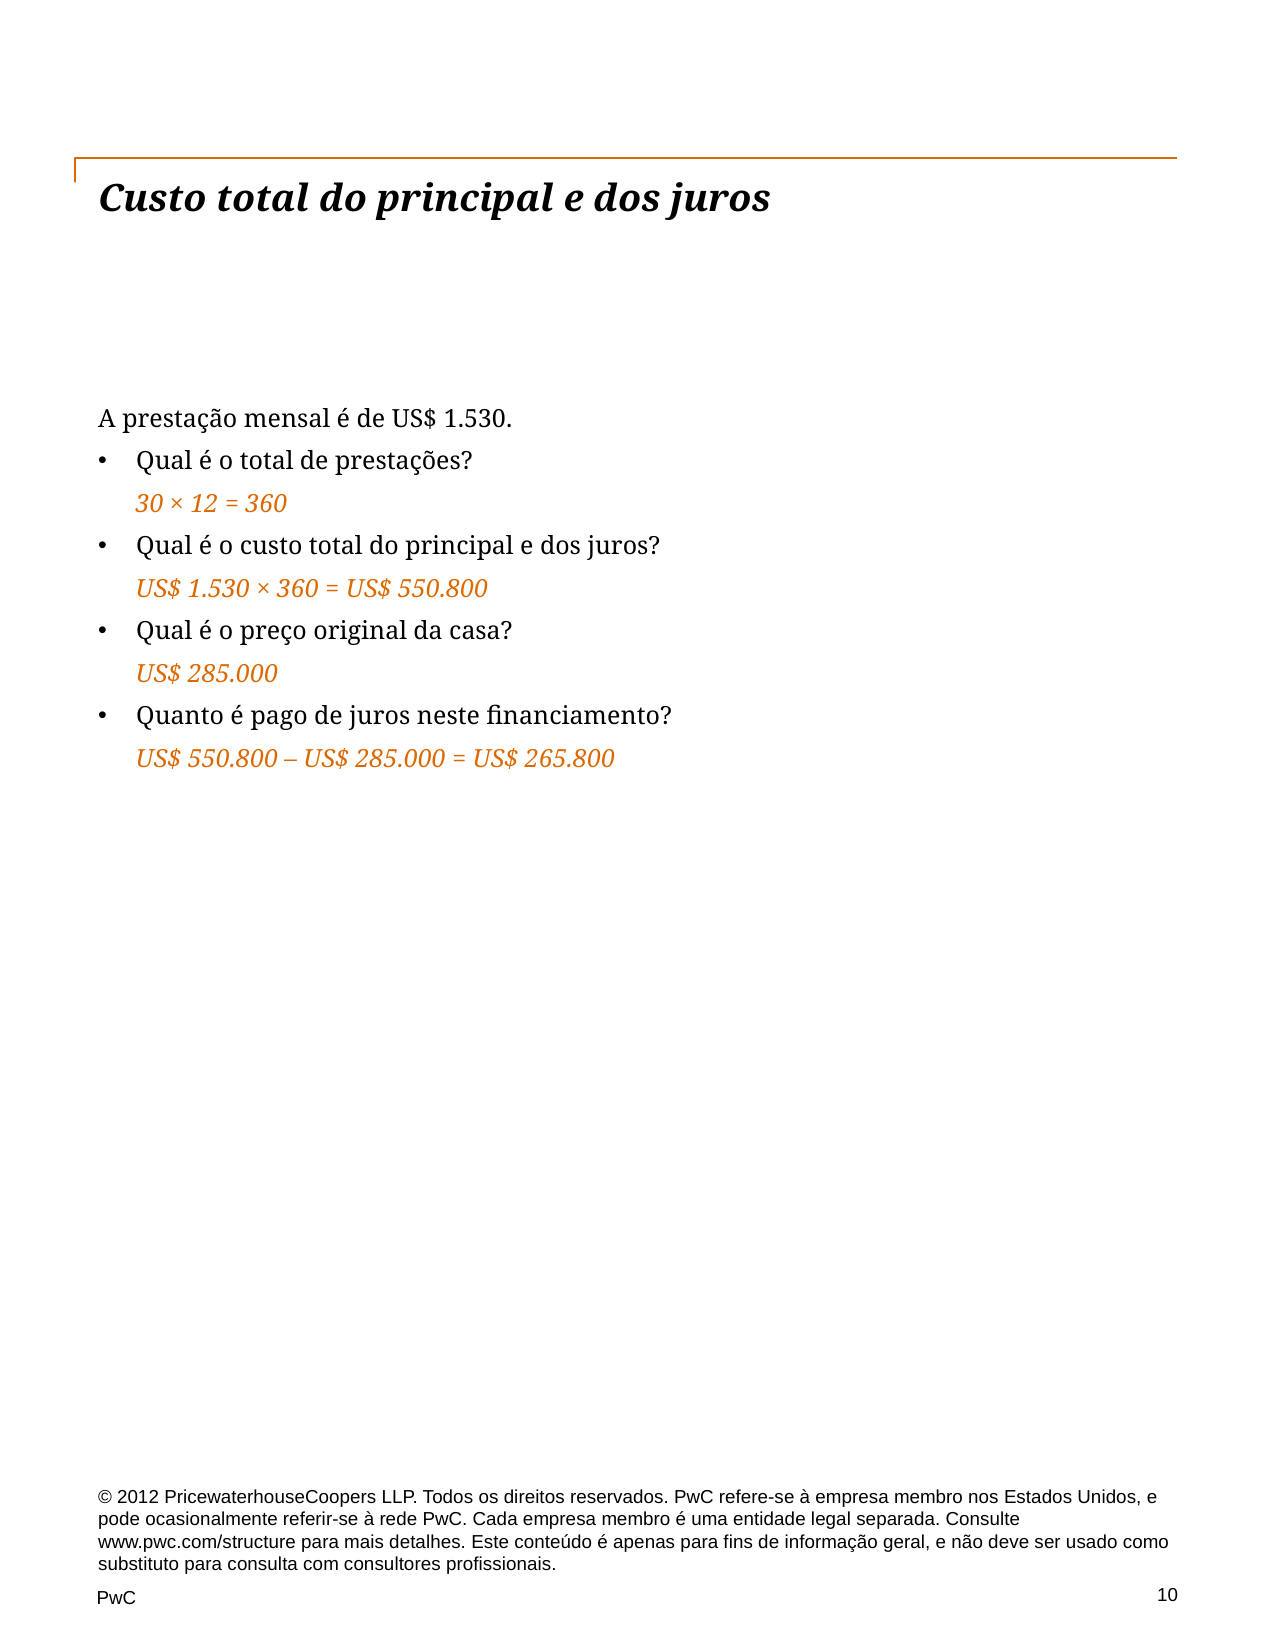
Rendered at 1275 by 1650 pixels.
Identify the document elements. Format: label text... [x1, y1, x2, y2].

slide_number 10 [903, 1583, 1179, 1609]
title Custo total do principal e dos juros [98, 173, 1178, 220]
text_box © 2012 PricewaterhouseCoopers LLP. Todos os direitos reservados. PwC refere-se à empresa membro nos Estados Unidos, e pode ocasionalmente referir-se à rede PwC. Cada empresa membro é uma entidade legal separada. Consulte www.pwc.com/structure para mais detalhes. Este conteúdo é apenas para fins de informação geral, e não deve ser usado como substituto para consulta com consultores profissionais. [98, 1484, 1178, 1575]
list A prestação mensal é de US$ 1.530. Qual é o total de prestações? 30 × 12 = 360 Qual é o custo total do principal e dos juros? US$ 1.530 × 360 = US$ 550.800 Qual é o preço original da casa? US$ 285.000 Quanto é pago de juros neste financiamento? US$ 550.800 – US$ 285.000 = US$ 265.800 [98, 402, 1178, 776]
